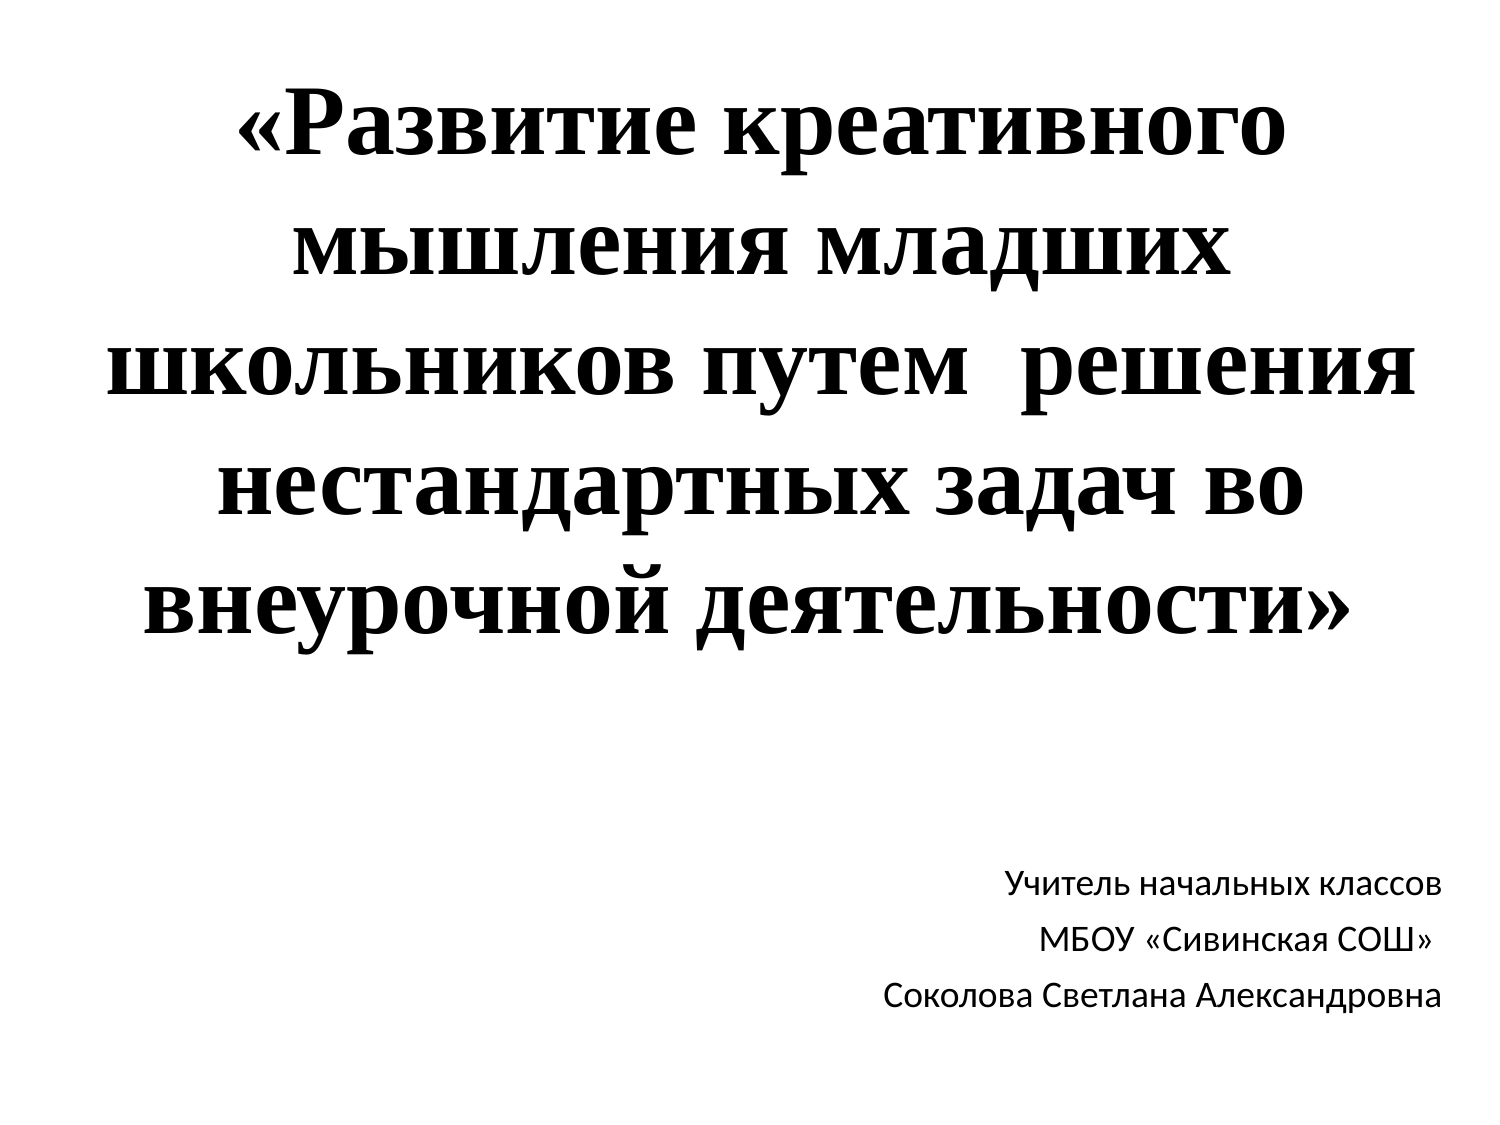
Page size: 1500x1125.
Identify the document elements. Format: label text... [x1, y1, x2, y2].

subtitle Учитель начальных классов МБОУ «Сивинская СОШ» Соколова Светлана Александровна [375, 855, 1458, 1041]
text_box «Развитие креативного мышления младших школьников путем решения нестандартных задач во внеурочной деятельности» [58, 46, 1465, 662]
